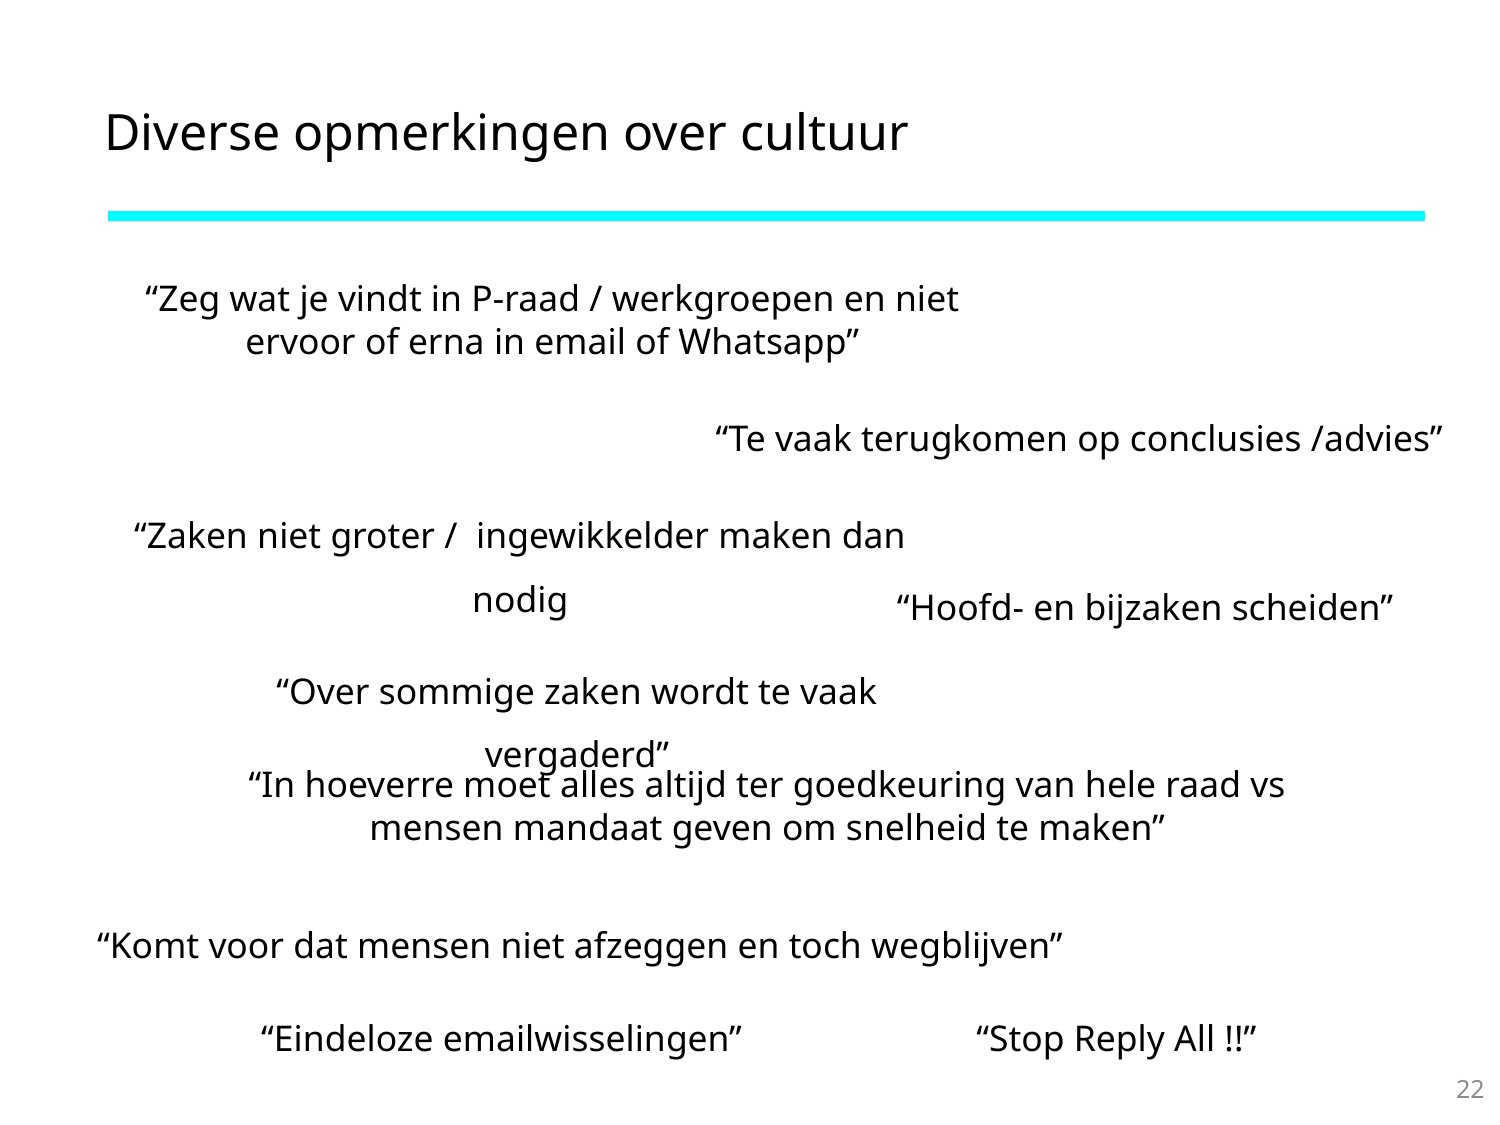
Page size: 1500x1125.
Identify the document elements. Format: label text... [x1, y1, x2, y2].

text_box “Eindeloze emailwisselingen” [177, 1008, 792, 1066]
text_box “Komt voor dat mensen niet afzeggen en toch wegblijven” [0, 894, 1163, 973]
text_box “Zeg wat je vindt in P-raad / werkgroepen en niet ervoor of erna in email of Whatsapp” [88, 268, 1017, 369]
text_box “Over sommige zaken wordt te vaak vergaderd” [177, 640, 977, 783]
text_box “Te vaak terugkomen op conclusies /advies” [692, 408, 1467, 466]
text_box “Zaken niet groter / ingewikkelder maken dan nodig [83, 484, 957, 627]
text_box “In hoeverre moet alles altijd ter goedkeuring van hele raad vs mensen mandaat geven om snelheid te maken” [203, 755, 1332, 855]
slide_number 22 [1162, 1060, 1500, 1121]
text_box “Hoofd- en bijzaken scheiden” [770, 555, 1500, 635]
title Diverse opmerkingen over cultuur [89, 58, 1425, 210]
text_box “Stop Reply All !!” [792, 1008, 1441, 1066]
